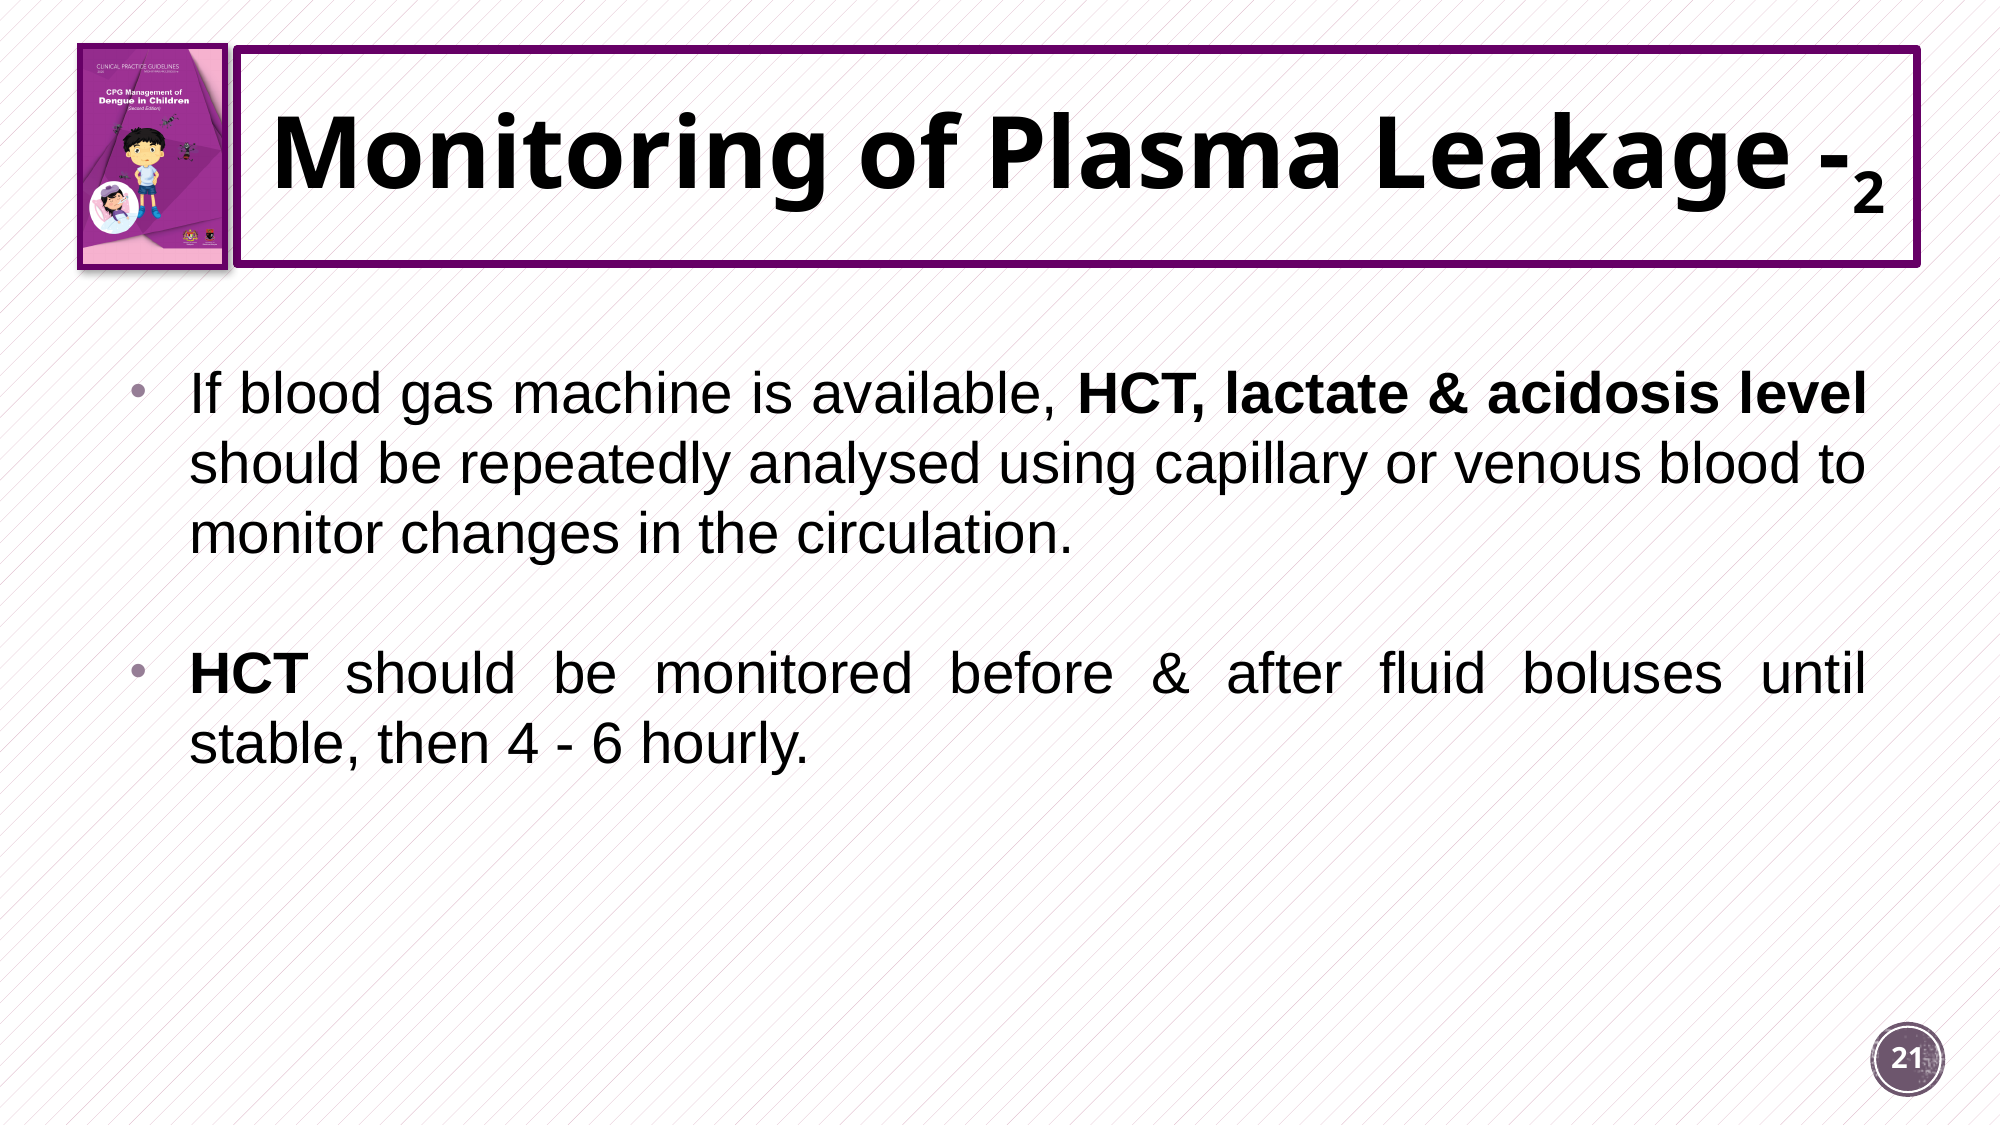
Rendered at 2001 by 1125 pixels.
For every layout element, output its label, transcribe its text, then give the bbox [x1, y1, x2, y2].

picture [83, 49, 222, 264]
list If blood gas machine is available, HCT, lactate & acidosis level should be repeatedly analysed using capillary or venous blood to monitor changes in the circulation. HCT should be monitored before & after fluid boluses until stable, then 4 - 6 hourly. [114, 348, 1885, 1013]
text_box Monitoring of Plasma Leakage -2 [237, 49, 1918, 264]
slide_number 21 [1855, 1028, 1961, 1089]
